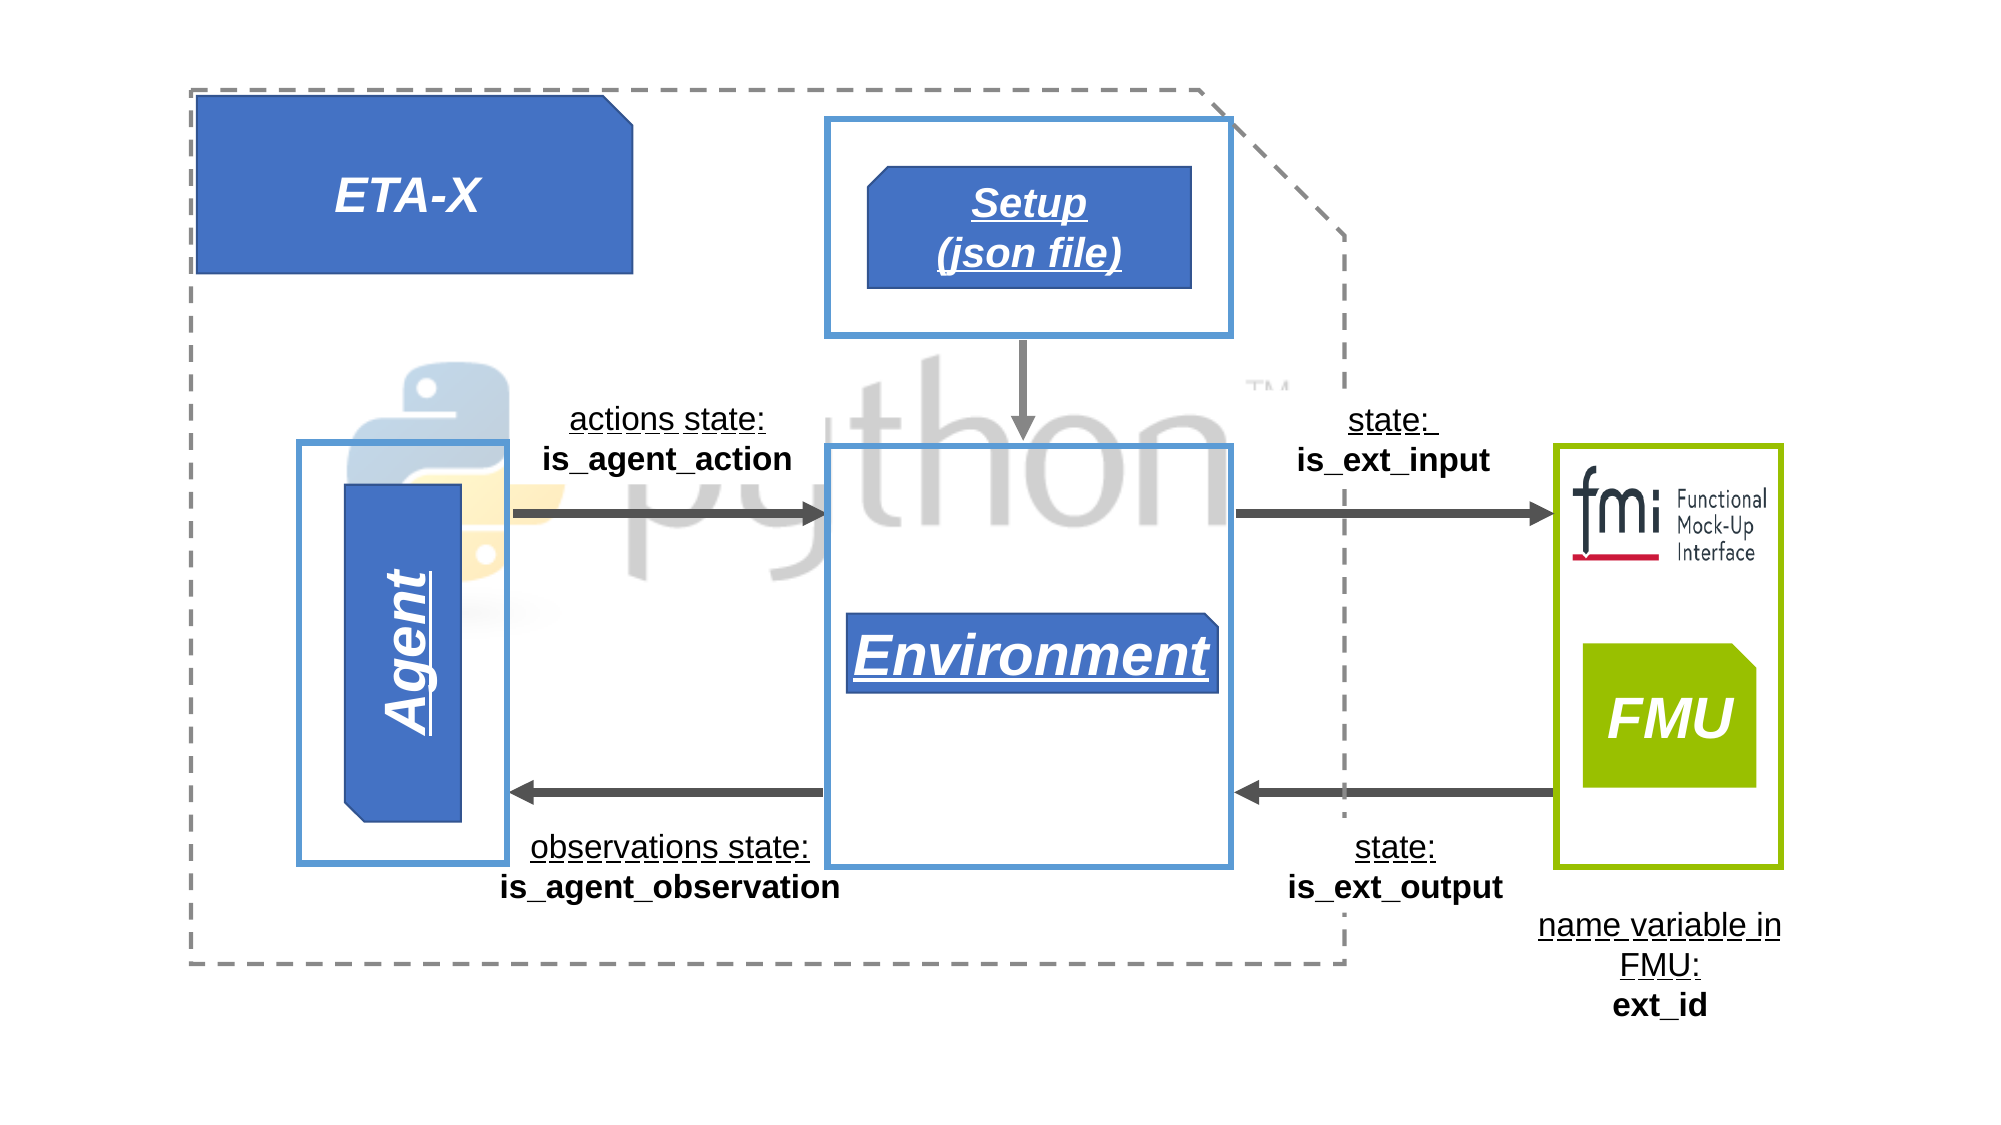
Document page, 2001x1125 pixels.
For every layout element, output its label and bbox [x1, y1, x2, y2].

text_box [173, 54, 1833, 1035]
